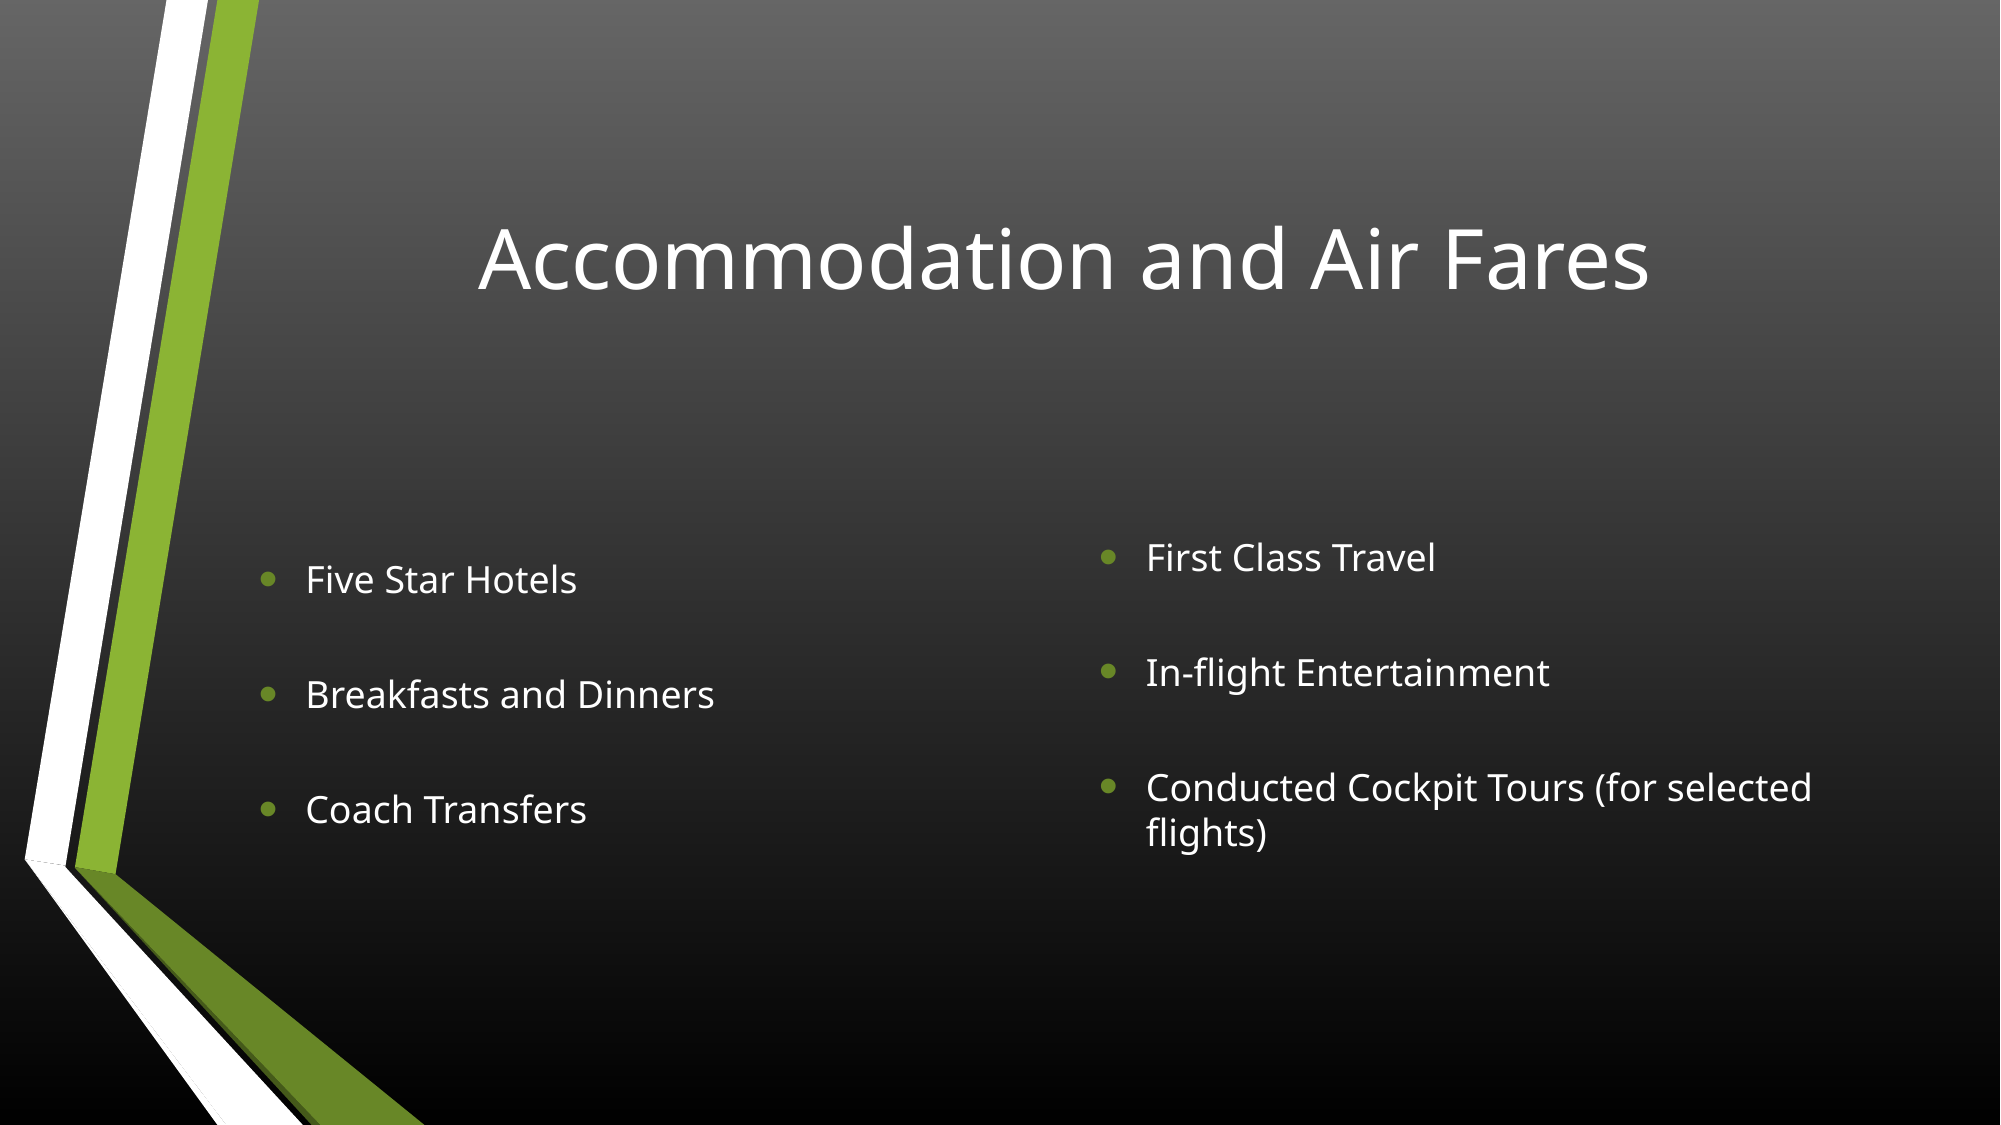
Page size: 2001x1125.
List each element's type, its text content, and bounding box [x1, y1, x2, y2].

list First Class Travel In-flight Entertainment Conducted Cockpit Tours (for selected flights) [1083, 437, 1887, 950]
title Accommodation and Air Fares [243, 112, 1887, 400]
list Five Star Hotels Breakfasts and Dinners Coach Transfers [243, 437, 1047, 950]
